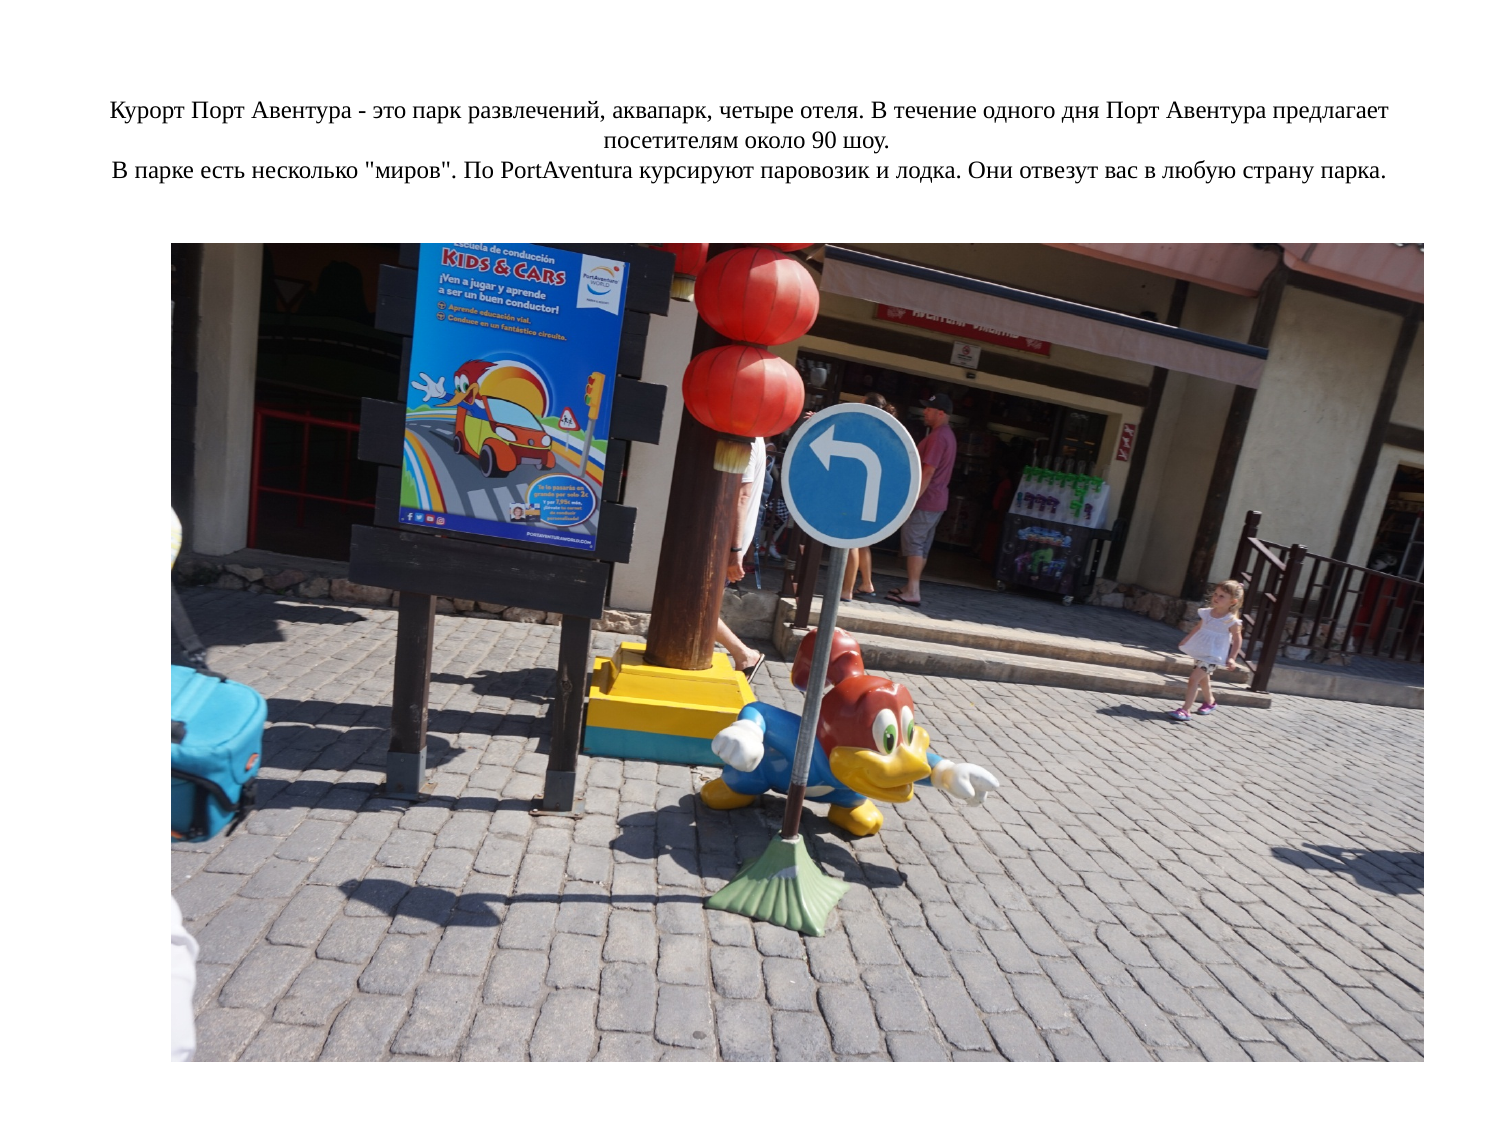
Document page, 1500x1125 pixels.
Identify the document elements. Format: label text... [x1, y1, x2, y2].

title Курорт Порт Авентура - это парк развлечений, аквапарк, четыре отеля. В течение одного дня Порт Авентура предлагает посетителям около 90 шоу. В парке есть несколько "миров". По PortAventura курсируют паровозик и лодка. Они отвезут вас в любую страну парка. [75, 45, 1425, 233]
picture [170, 243, 1424, 1062]
